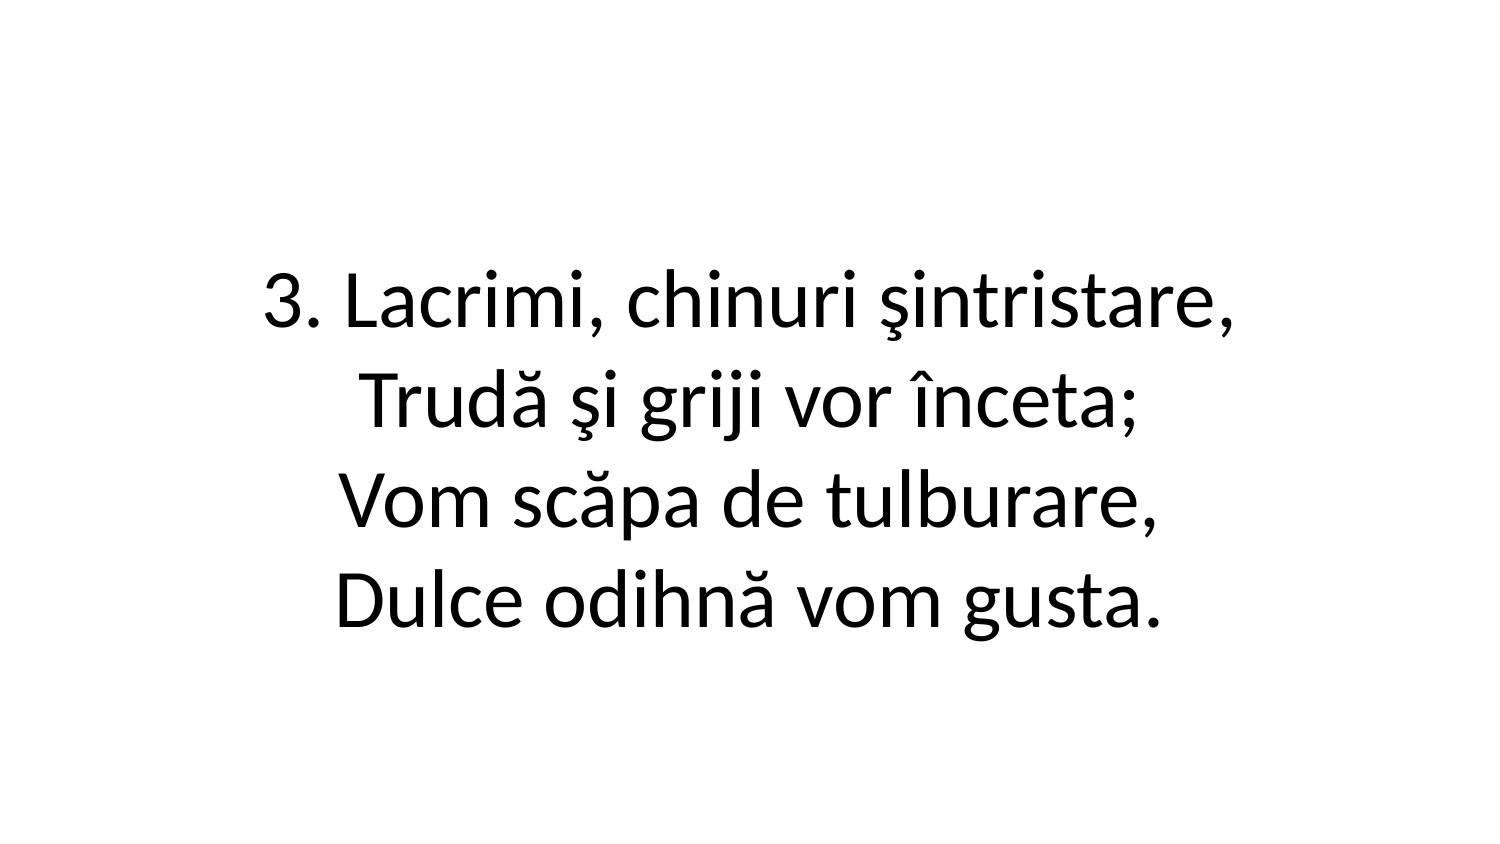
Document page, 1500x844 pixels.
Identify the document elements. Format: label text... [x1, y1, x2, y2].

text_box 3. Lacrimi, chinuri şintristare, Trudă şi griji vor înceta; Vom scăpa de tulburare, Dulce odihnă vom gusta. [246, 192, 1254, 652]
